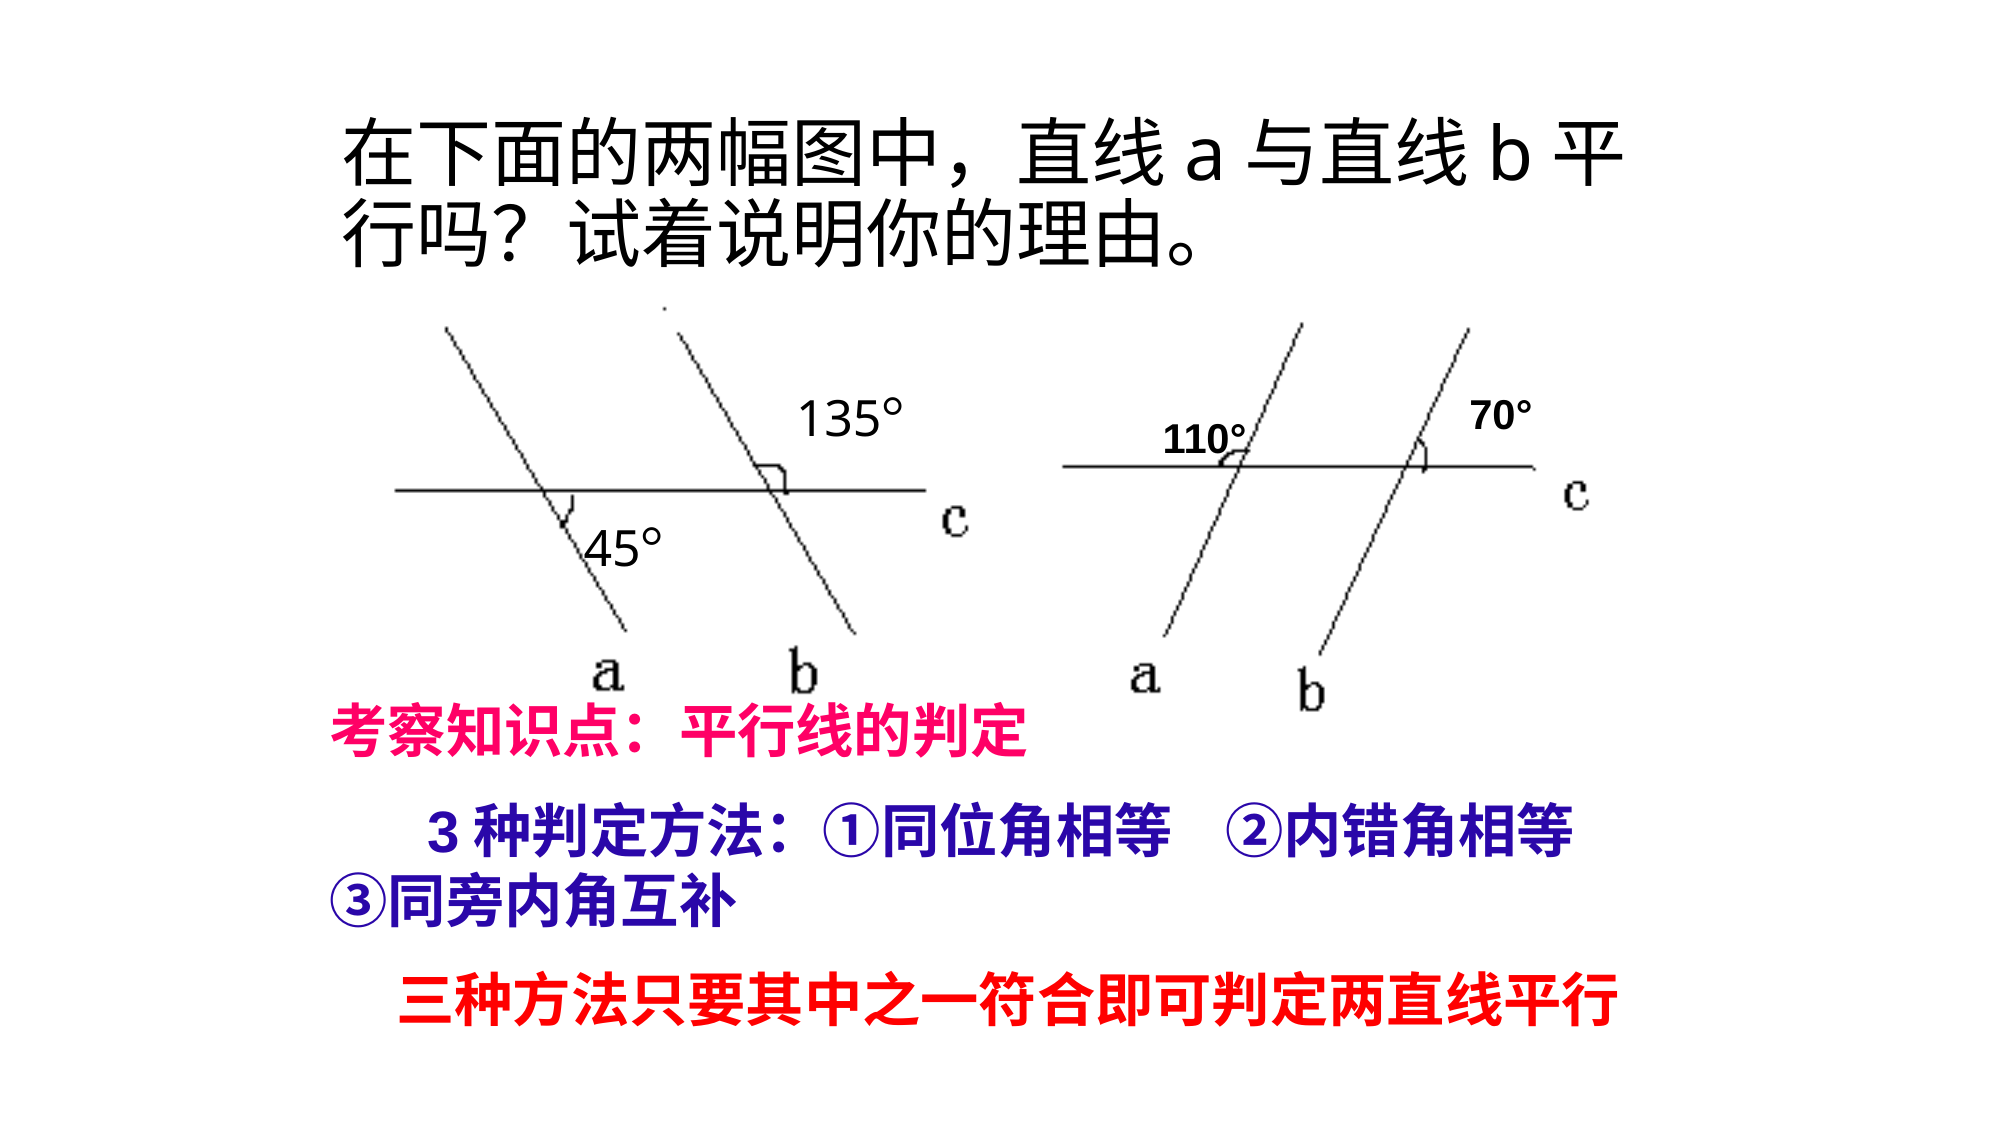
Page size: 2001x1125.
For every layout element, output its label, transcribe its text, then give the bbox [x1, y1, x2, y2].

text_box 考察知识点：平行线的判定 3种判定方法：①同位角相等 ②内错角相等 ③同旁内角互补 三种方法只要其中之一符合即可判定两直线平行 [314, 687, 1686, 1041]
title 在下面的两幅图中，直线a与直线b平行吗？试着说明你的理由。 [326, 103, 1677, 291]
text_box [379, 300, 994, 725]
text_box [1029, 276, 1621, 725]
